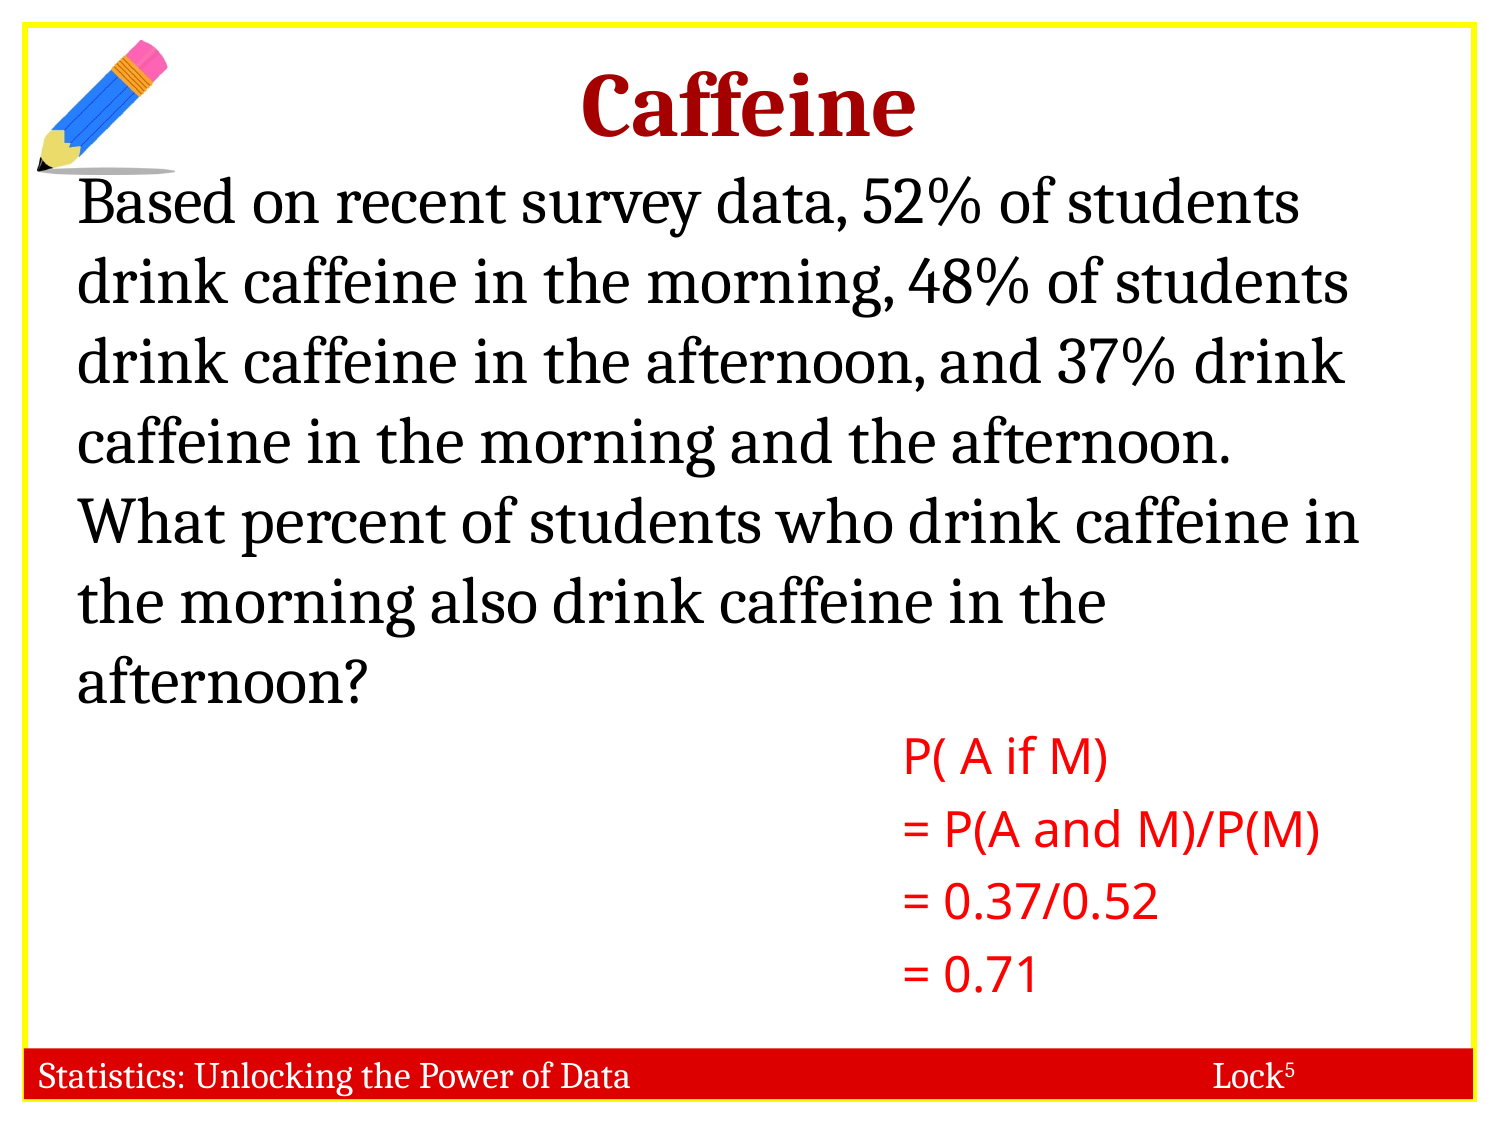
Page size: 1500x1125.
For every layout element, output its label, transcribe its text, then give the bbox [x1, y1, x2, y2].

text_box Caffeine [168, 37, 1419, 238]
text_box P( A if M) = P(A and M)/P(M) = 0.37/0.52 = 0.71 [887, 717, 1469, 1010]
picture [37, 40, 176, 176]
text_box Based on recent survey data, 52% of students drink caffeine in the morning, 48% of students drink caffeine in the afternoon, and 37% drink caffeine in the morning and the afternoon. What percent of students who drink caffeine in the morning also drink caffeine in the afternoon? [62, 149, 1400, 725]
